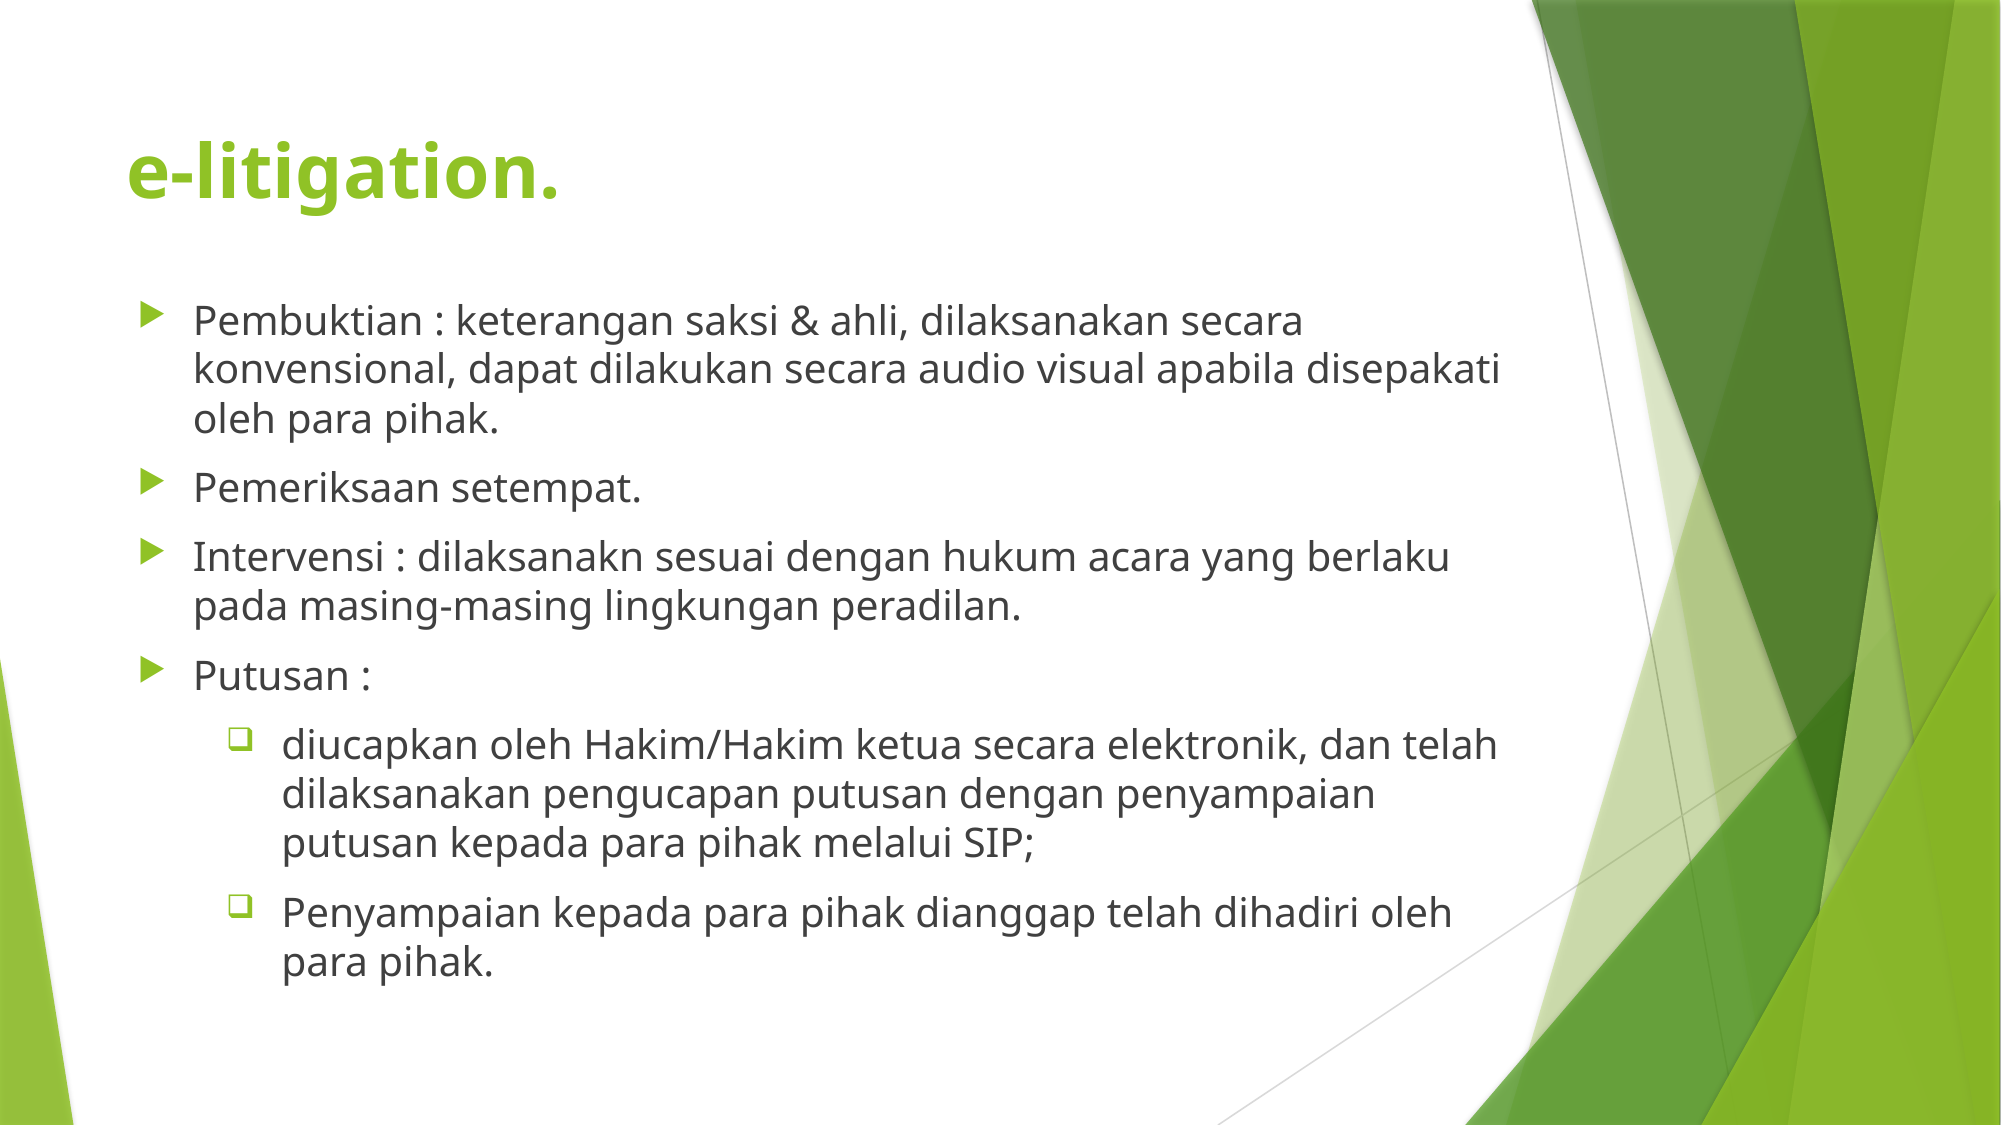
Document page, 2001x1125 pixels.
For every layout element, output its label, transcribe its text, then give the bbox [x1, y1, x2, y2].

list Pembuktian : keterangan saksi & ahli, dilaksanakan secara konvensional, dapat dilakukan secara audio visual apabila disepakati oleh para pihak. Pemeriksaan setempat. Intervensi : dilaksanakn sesuai dengan hukum acara yang berlaku pada masing-masing lingkungan peradilan. Putusan : diucapkan oleh Hakim/Hakim ketua secara elektronik, dan telah dilaksanakan pengucapan putusan dengan penyampaian putusan kepada para pihak melalui SIP; Penyampaian kepada para pihak dianggap telah dihadiri oleh para pihak. [122, 286, 1533, 1067]
title e-litigation. [111, 25, 1522, 243]
